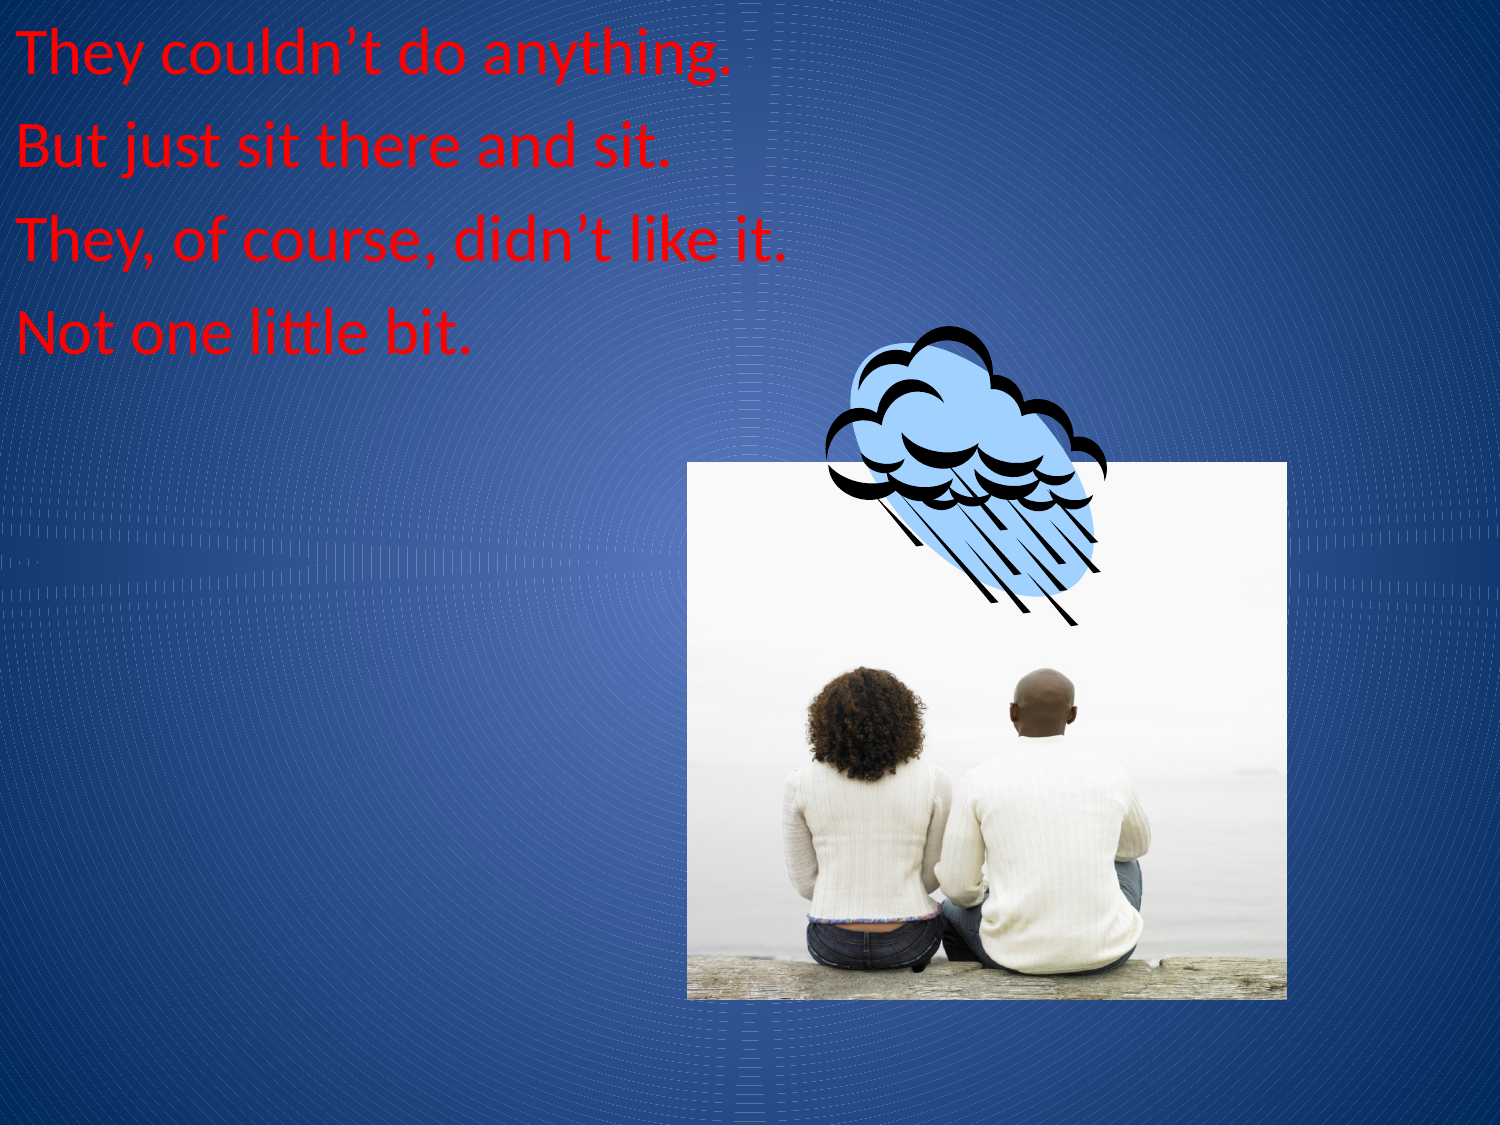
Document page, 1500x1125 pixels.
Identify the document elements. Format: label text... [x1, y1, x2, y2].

list They couldn’t do anything. But just sit there and sit. They, of course, didn’t like it. Not one little bit. [0, 0, 863, 450]
picture [687, 324, 1287, 1001]
